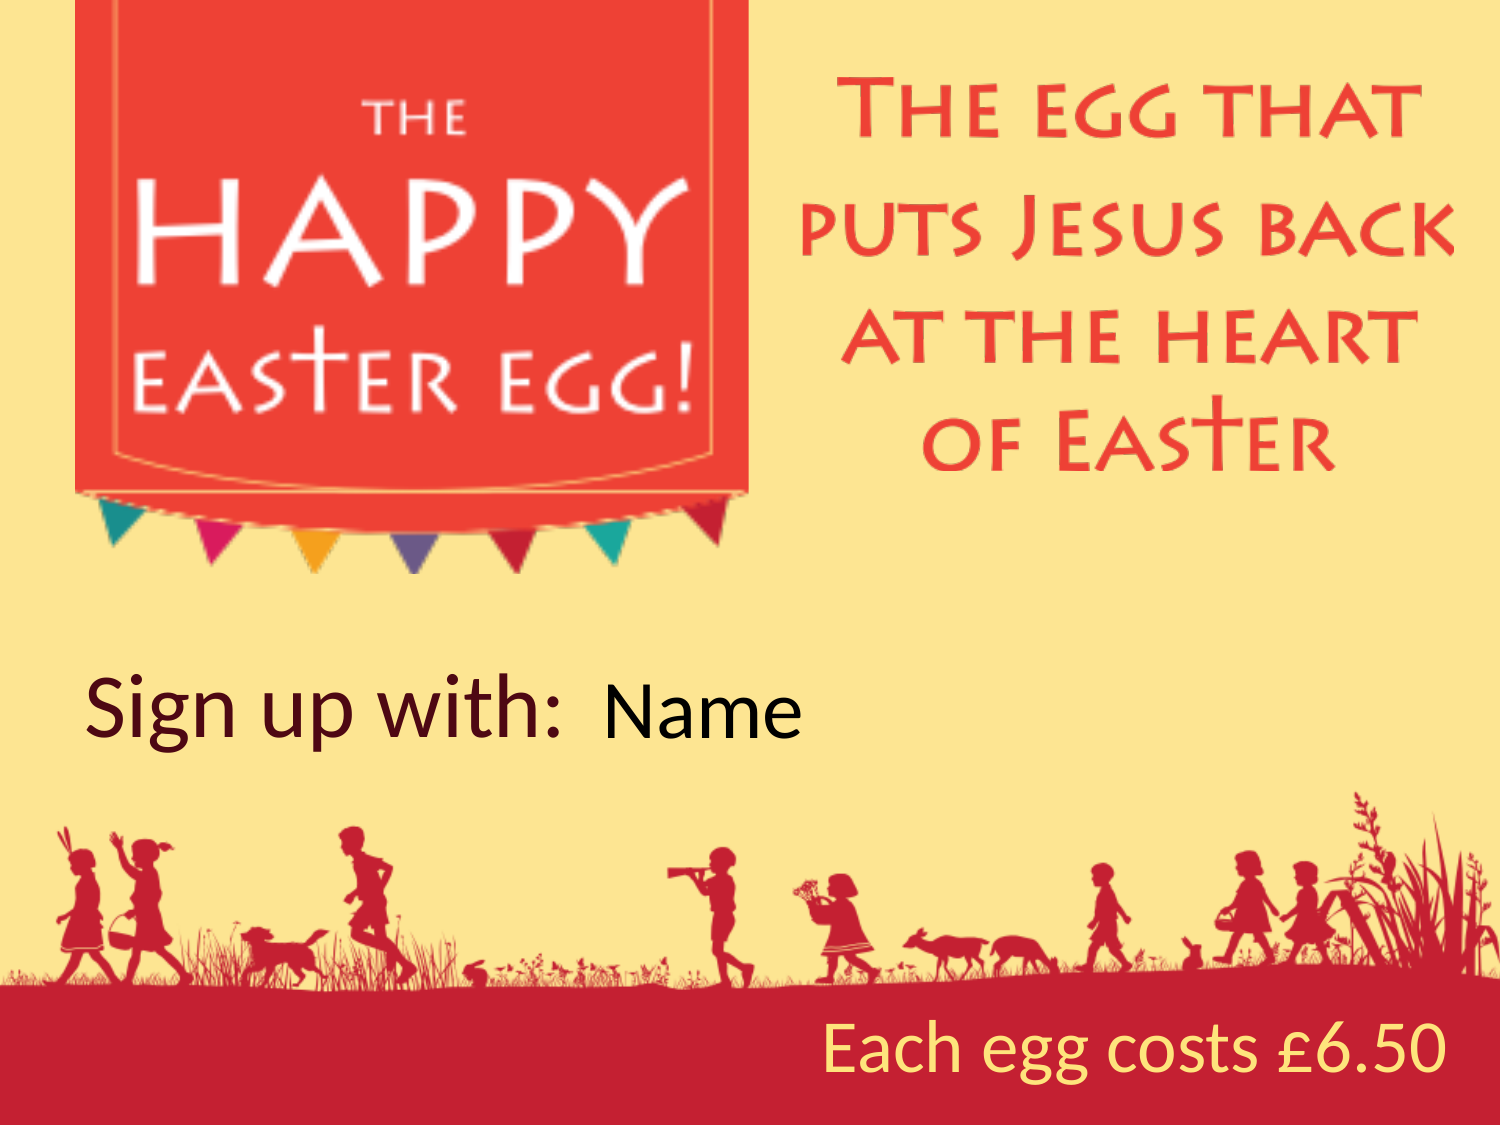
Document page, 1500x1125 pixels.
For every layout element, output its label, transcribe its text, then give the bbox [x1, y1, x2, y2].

title Name [588, 648, 1451, 834]
